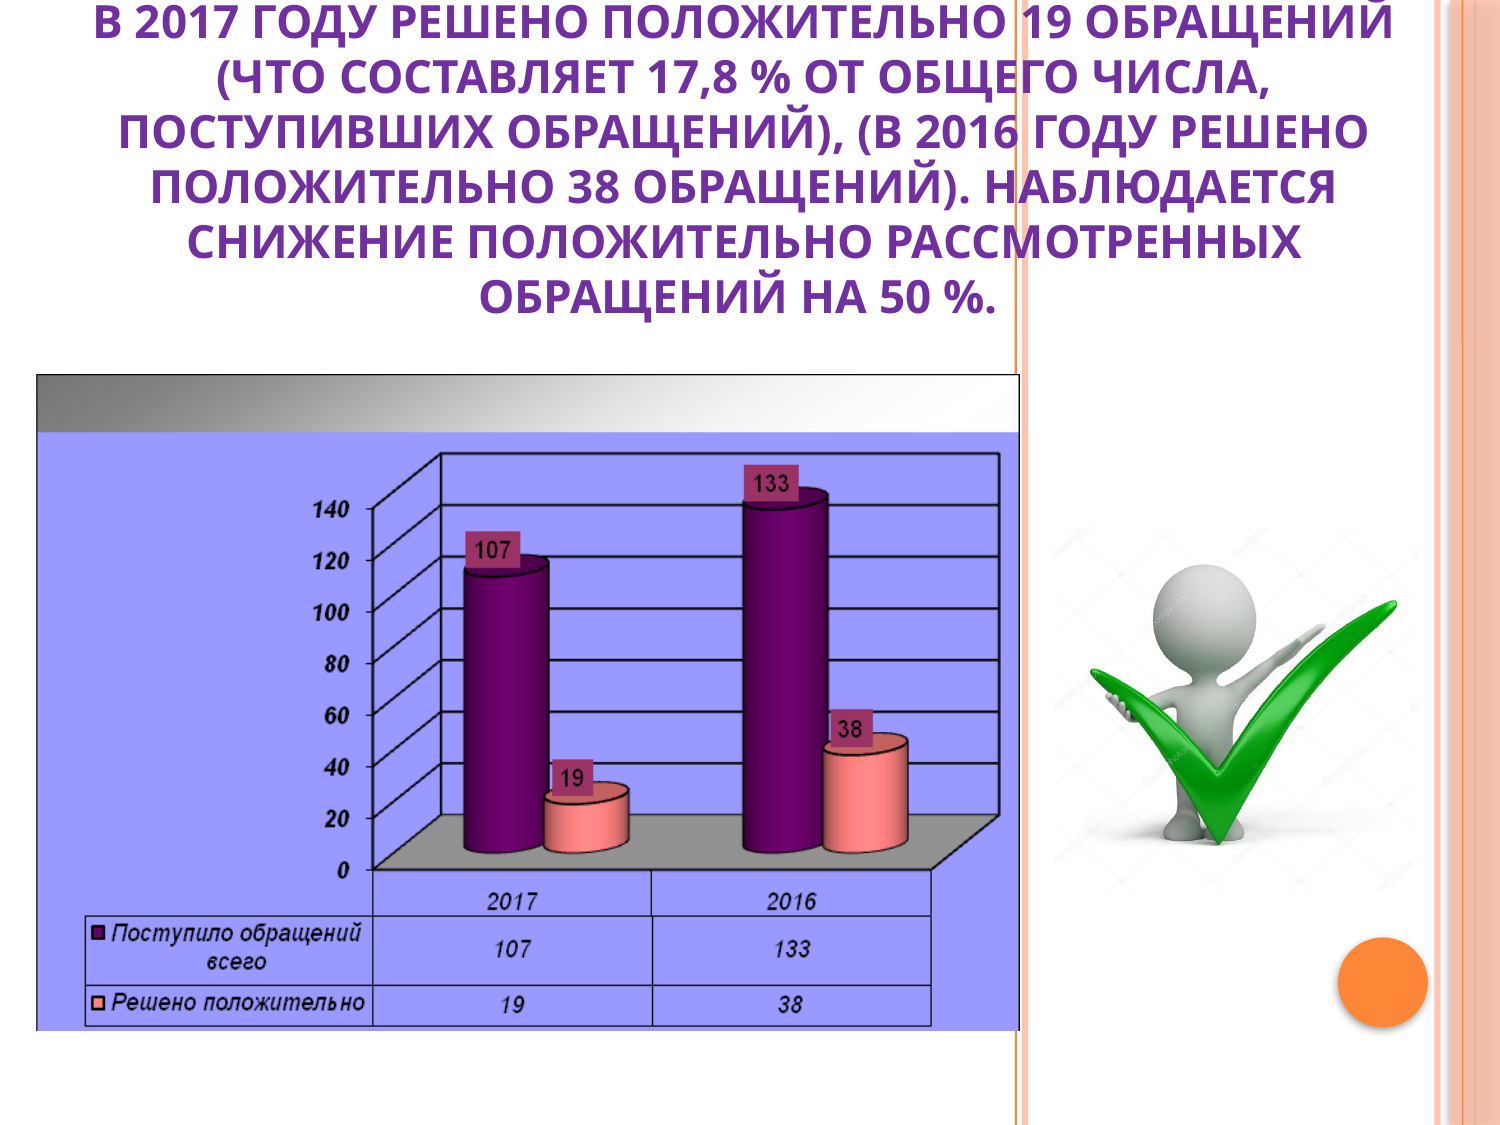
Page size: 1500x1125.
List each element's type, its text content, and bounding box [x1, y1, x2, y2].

picture [34, 374, 1021, 1032]
picture [1054, 526, 1419, 892]
title В 2017 году решено положительно 19 обращений (что составляет 17,8 % от общего числа, поступивших обращений), (в 2016 году решено положительно 38 обращений). Наблюдается снижение положительно рассмотренных обращений на 50 %. [29, 19, 1459, 386]
